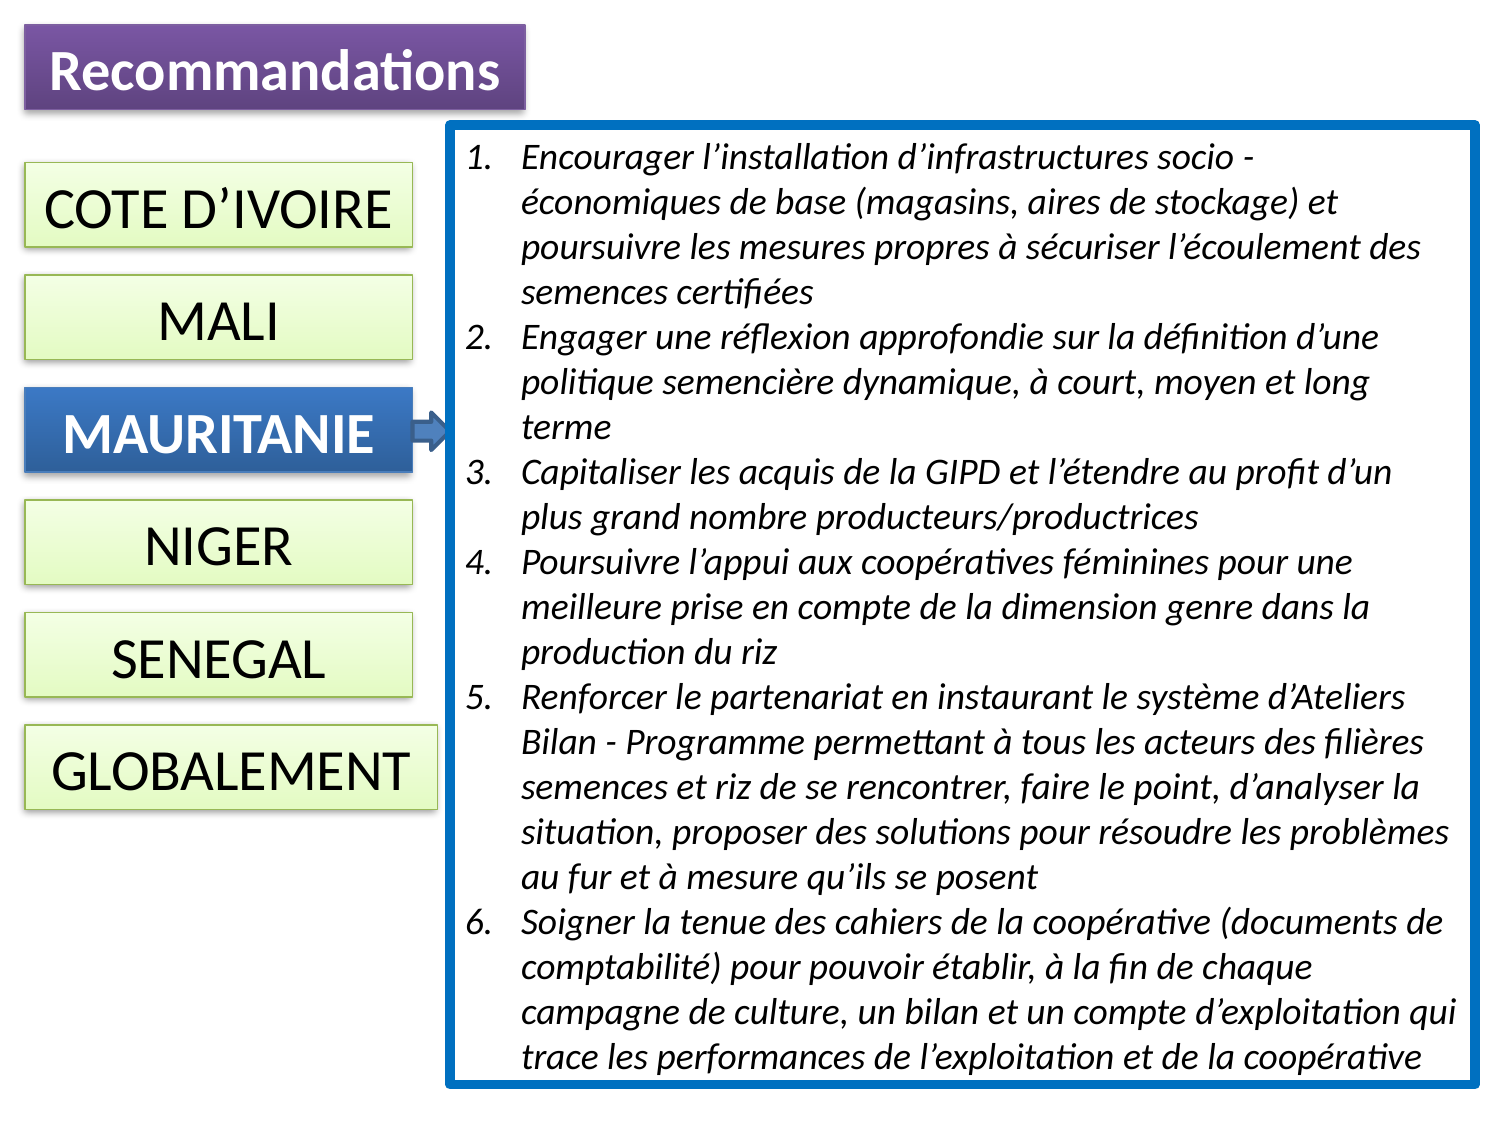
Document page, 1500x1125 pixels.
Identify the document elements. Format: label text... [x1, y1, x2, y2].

text_box Recommandations [24, 24, 526, 110]
text_box Encourager l’installation d’infrastructures socio - économiques de base (magasins, aires de stockage) et poursuivre les mesures propres à sécuriser l’écoulement des semences certifiées Engager une réflexion approfondie sur la définition d’une politique semencière dynamique, à court, moyen et long terme Capitaliser les acquis de la GIPD et l’étendre au profit d’un plus grand nombre producteurs/productrices Poursuivre l’appui aux coopératives féminines pour une meilleure prise en compte de la dimension genre dans la production du riz Renforcer le partenariat en instaurant le système d’Ateliers Bilan - Programme permettant à tous les acteurs des filières semences et riz de se rencontrer, faire le point, d’analyser la situation, proposer des solutions pour résoudre les problèmes au fur et à mesure qu’ils se posent Soigner la tenue des cahiers de la coopérative (documents de comptabilité) pour pouvoir établir, à la fin de chaque campagne de culture, un bilan et un compte d’exploitation qui trace les performances de l’exploitation et de la coopérative [450, 124, 1475, 1085]
text_box [410, 410, 450, 452]
text_box SENEGAL [24, 612, 413, 698]
text_box MALI [24, 274, 413, 360]
text_box NIGER [24, 499, 413, 585]
text_box COTE D’IVOIRE [24, 162, 413, 248]
text_box MAURITANIE [24, 387, 413, 473]
text_box GLOBALEMENT [24, 724, 438, 810]
